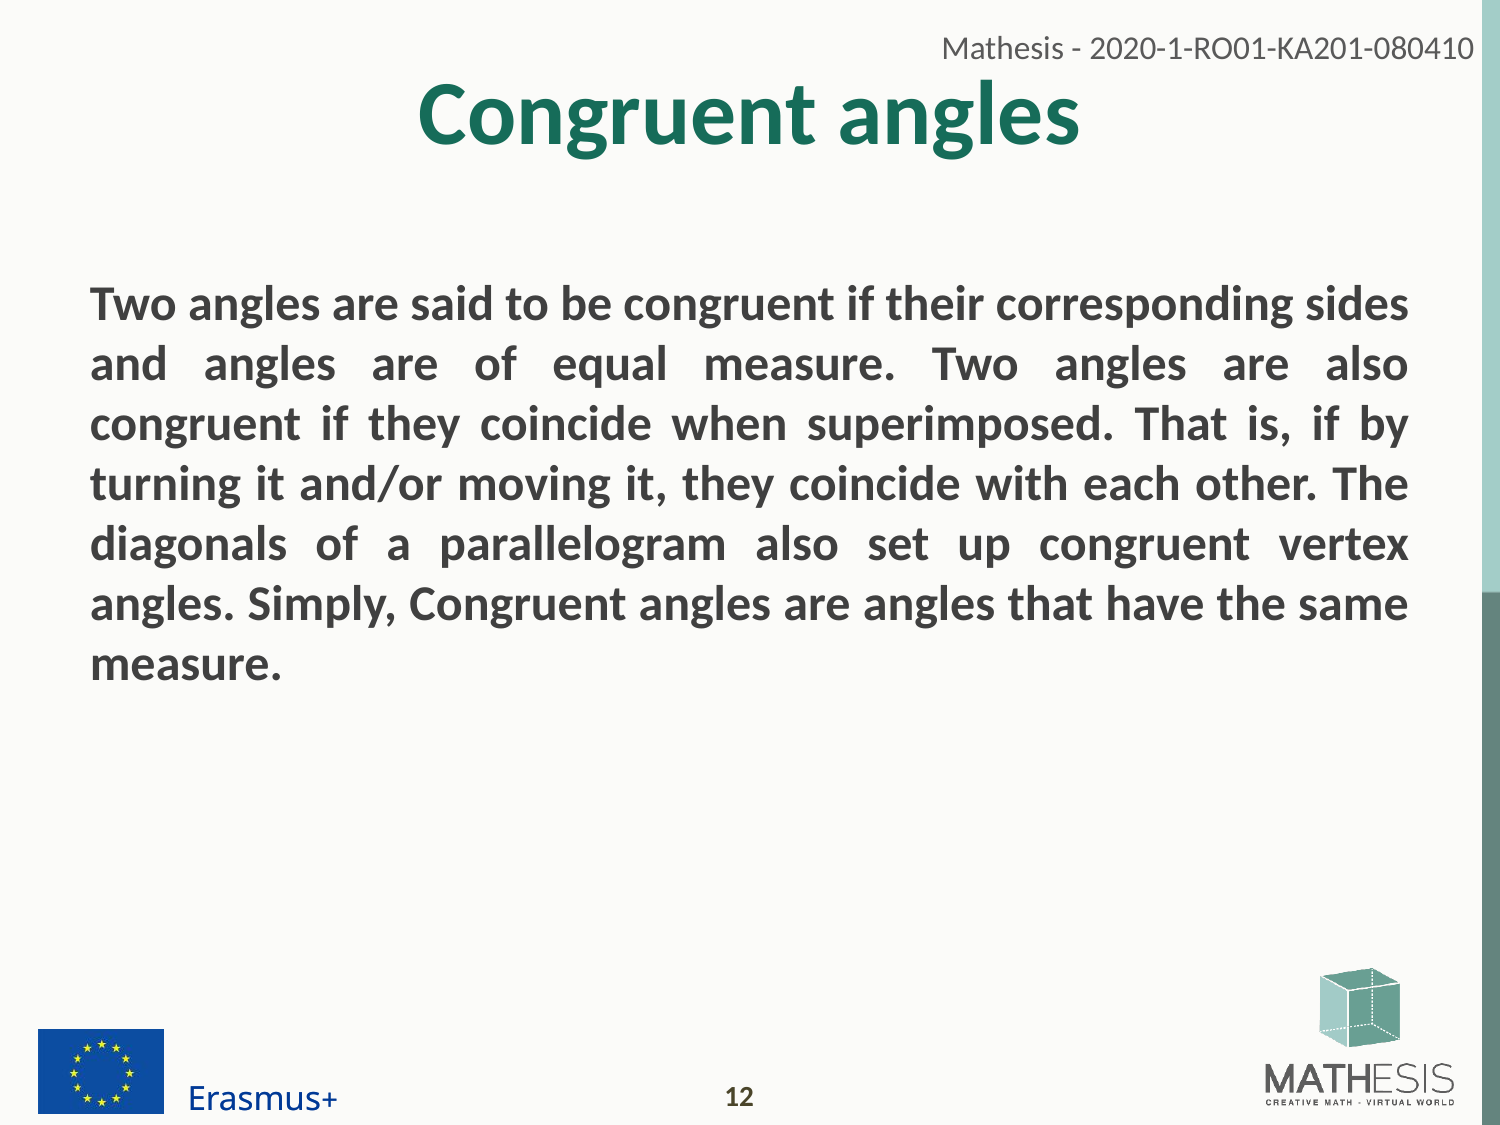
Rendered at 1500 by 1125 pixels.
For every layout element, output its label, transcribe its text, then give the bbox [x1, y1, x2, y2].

list Two angles are said to be congruent if their corresponding sides and angles are of equal measure. Two angles are also congruent if they coincide when superimposed. That is, if by turning it and/or moving it, they coincide with each other. The diagonals of a parallelogram also set up congruent vertex angles. Simply, Congruent angles are angles that have the same measure. [75, 262, 1425, 1005]
title Congruent angles [75, 45, 1425, 233]
picture [38, 1029, 164, 1114]
